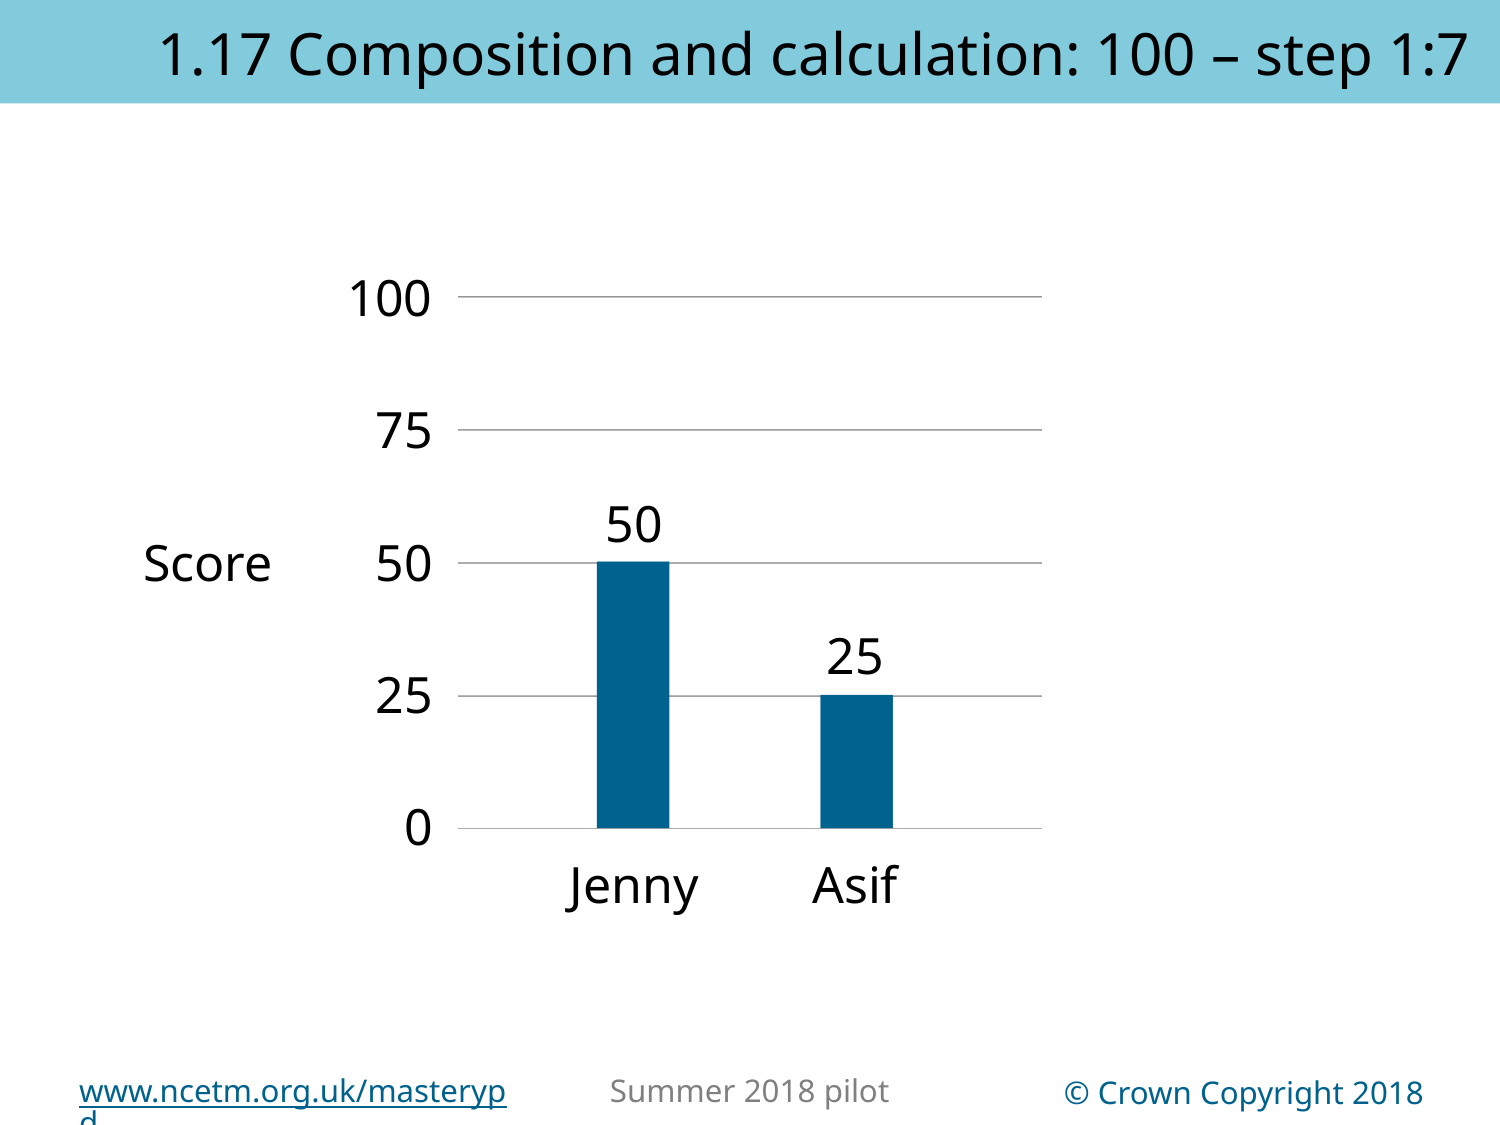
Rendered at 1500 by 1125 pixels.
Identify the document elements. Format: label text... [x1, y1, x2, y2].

text_box 50 [344, 523, 448, 599]
list 1.17 Composition and calculation: 100 – step 1:7 [0, 0, 1500, 104]
text_box 0 [359, 788, 448, 864]
text_box 25 [344, 656, 448, 731]
text_box 75 [333, 391, 448, 467]
text_box Jenny [544, 845, 724, 921]
picture [458, 296, 1042, 829]
text_box 100 [297, 259, 448, 335]
text_box Score [118, 523, 298, 599]
text_box Asif [765, 845, 945, 921]
